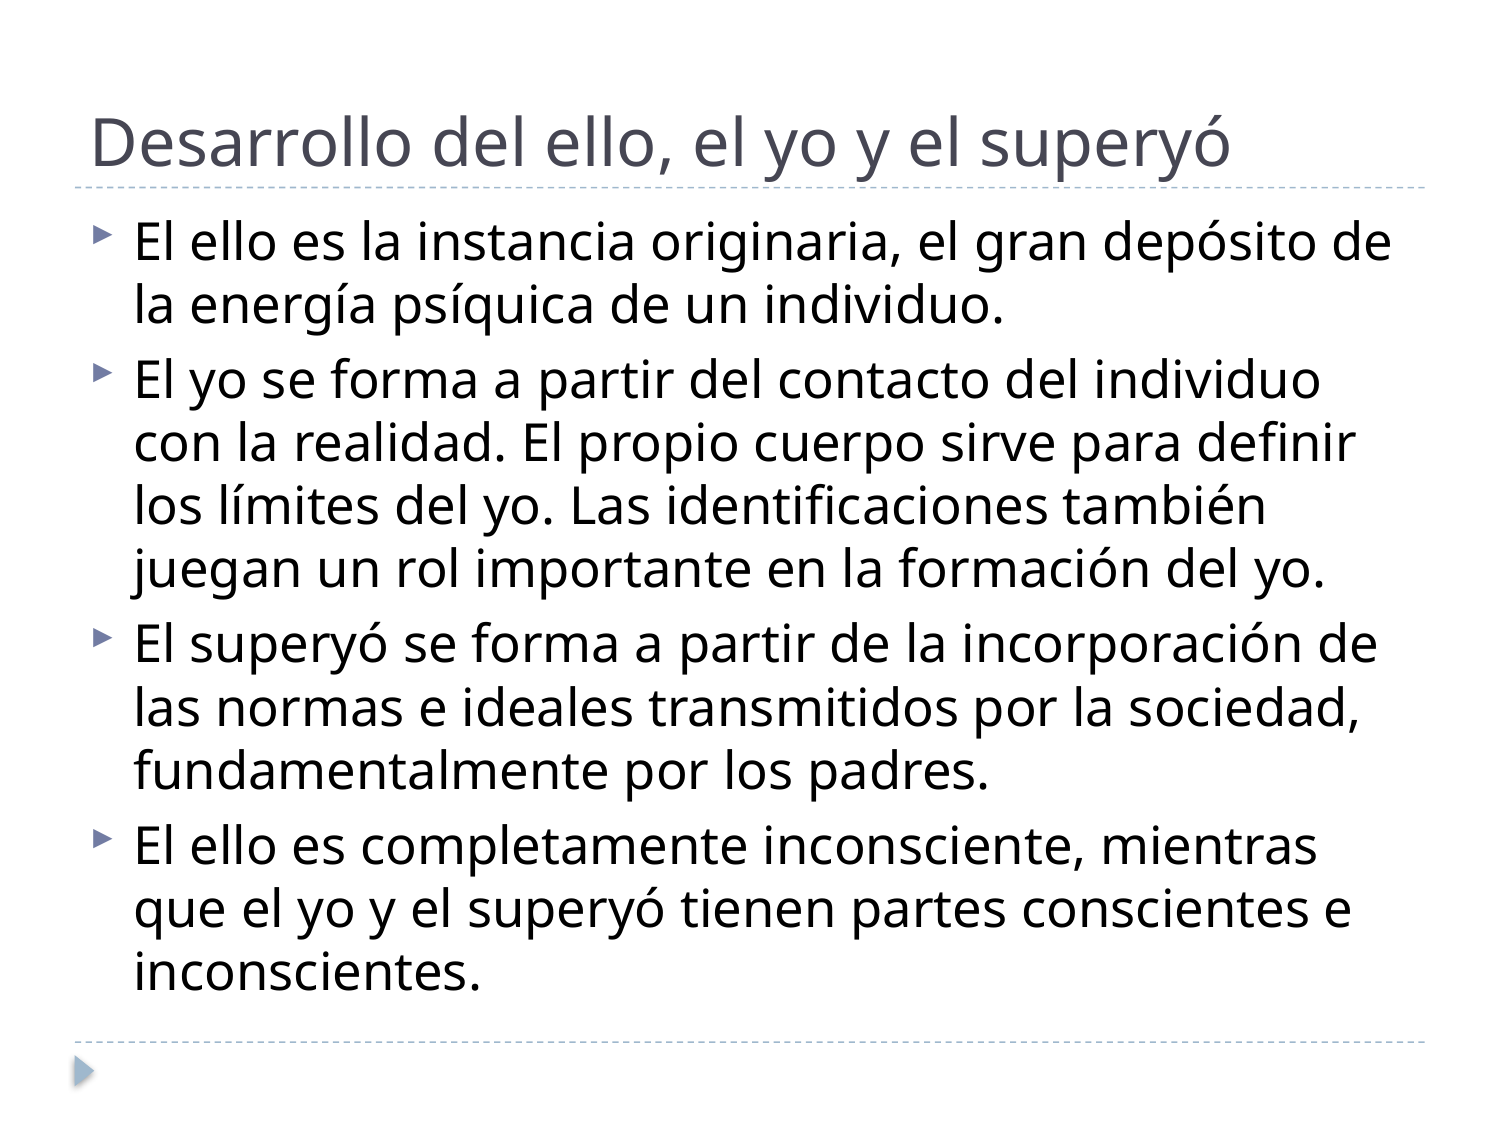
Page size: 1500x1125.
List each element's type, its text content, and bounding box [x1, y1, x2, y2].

title Desarrollo del ello, el yo y el superyó [75, 24, 1425, 188]
list El ello es la instancia originaria, el gran depósito de la energía psíquica de un individuo. El yo se forma a partir del contacto del individuo con la realidad. El propio cuerpo sirve para definir los límites del yo. Las identificaciones también juegan un rol importante en la formación del yo. El superyó se forma a partir de la incorporación de las normas e ideales transmitidos por la sociedad, fundamentalmente por los padres. El ello es completamente inconsciente, mientras que el yo y el superyó tienen partes conscientes e inconscientes. [75, 200, 1425, 1010]
